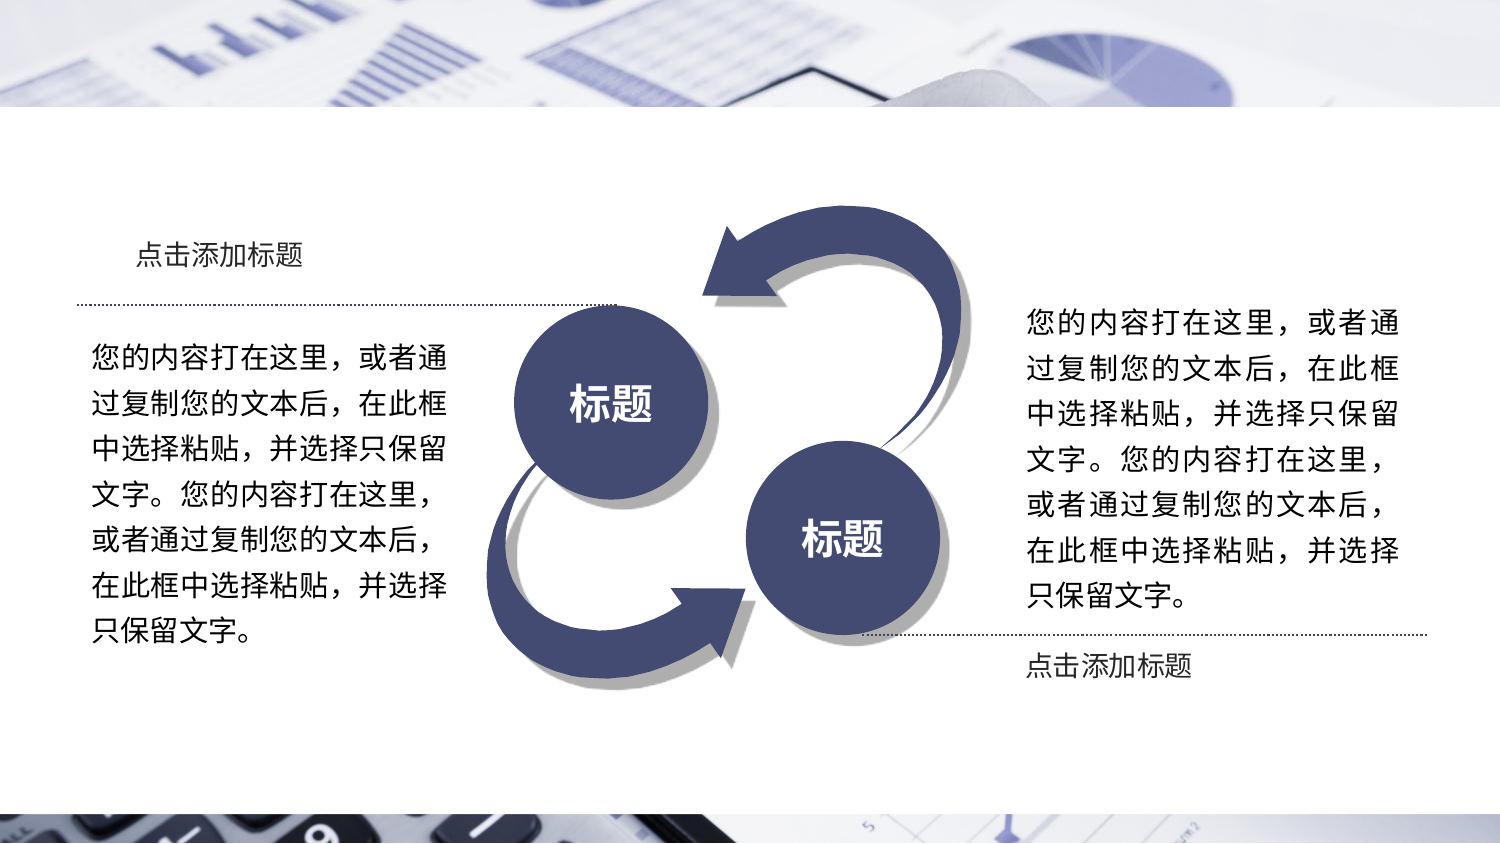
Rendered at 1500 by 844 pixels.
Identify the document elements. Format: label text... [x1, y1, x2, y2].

picture [0, 815, 1500, 843]
text_box 标题 [514, 305, 709, 500]
text_box [702, 205, 962, 448]
text_box 标题 [745, 440, 941, 636]
text_box 您的内容打在这里，或者通过复制您的文本后，在此框中选择粘贴，并选择只保留文字。您的内容打在这里，或者通过复制您的文本后，在此框中选择粘贴，并选择只保留文字。 [1011, 287, 1415, 620]
text_box 您的内容打在这里，或者通过复制您的文本后，在此框中选择粘贴，并选择只保留文字。您的内容打在这里，或者通过复制您的文本后，在此框中选择粘贴，并选择只保留文字。 [76, 321, 463, 655]
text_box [76, 229, 619, 306]
picture [0, 0, 1500, 107]
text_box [862, 634, 1427, 702]
text_box [486, 463, 746, 679]
